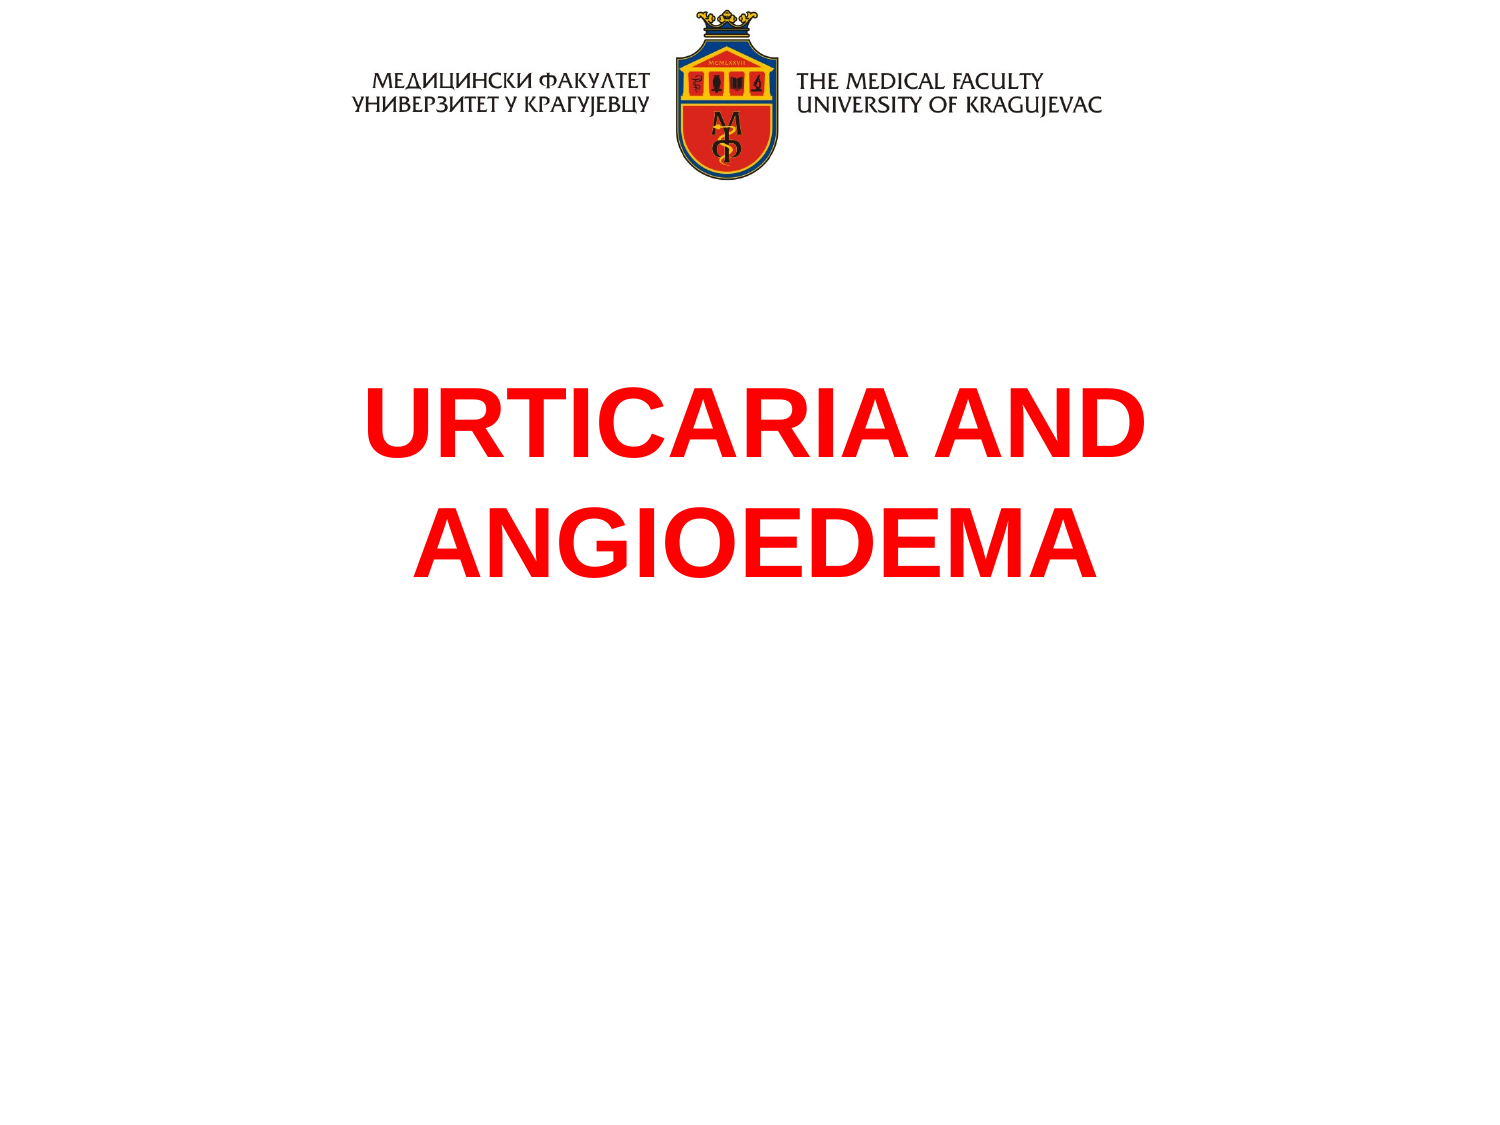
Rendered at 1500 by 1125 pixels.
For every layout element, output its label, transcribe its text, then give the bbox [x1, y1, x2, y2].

picture [328, 0, 1125, 191]
text_box URTICARIA AND ANGIOEDEMA [87, 287, 1425, 788]
